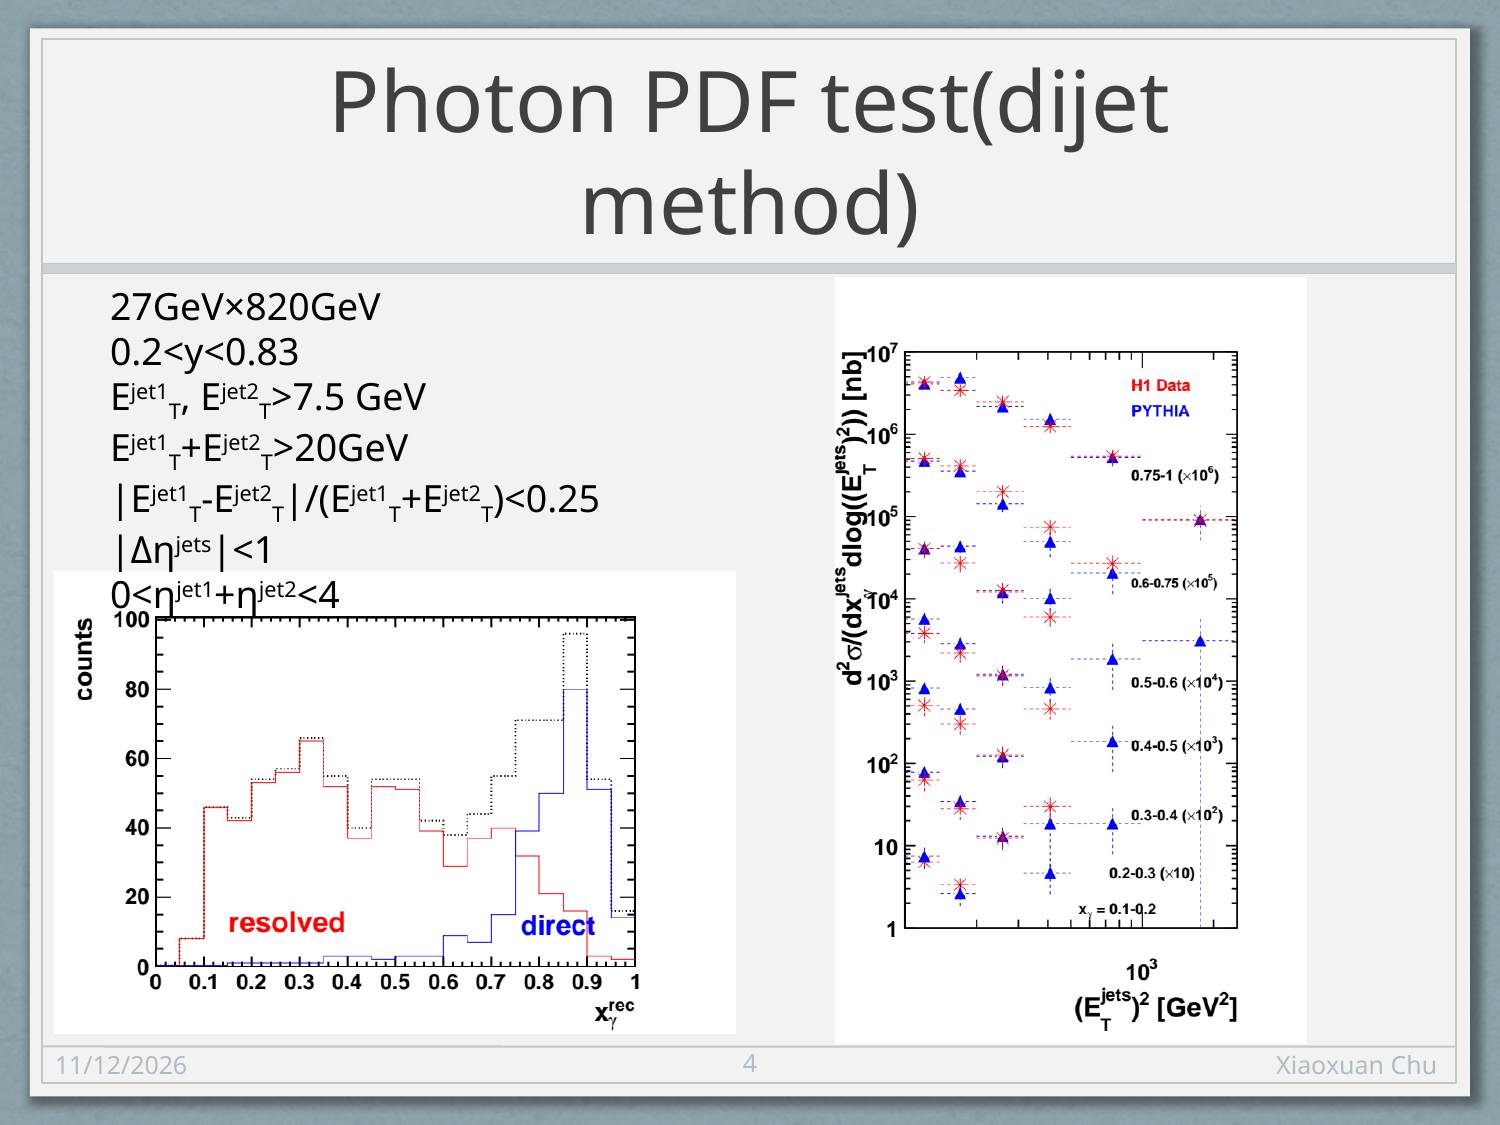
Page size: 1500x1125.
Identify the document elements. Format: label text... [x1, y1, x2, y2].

slide_number 4 [687, 1042, 813, 1088]
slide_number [39, 1045, 390, 1088]
title Photon PDF test(dijet method) [147, 40, 1353, 260]
picture [834, 276, 1308, 1044]
text_box 27GeV×820GeV 0.2<y<0.83 Ejet1T, Ejet2T>7.5 GeV Ejet1T+Ejet2T>20GeV |Ejet1T-Ejet2T|/(Ejet1T+Ejet2T)<0.25 |Δηjets|<1 0<ηjet1+ηjet2<4 [95, 275, 679, 563]
picture [52, 570, 737, 1034]
footer Xiaoxuan Chu [977, 1045, 1453, 1088]
